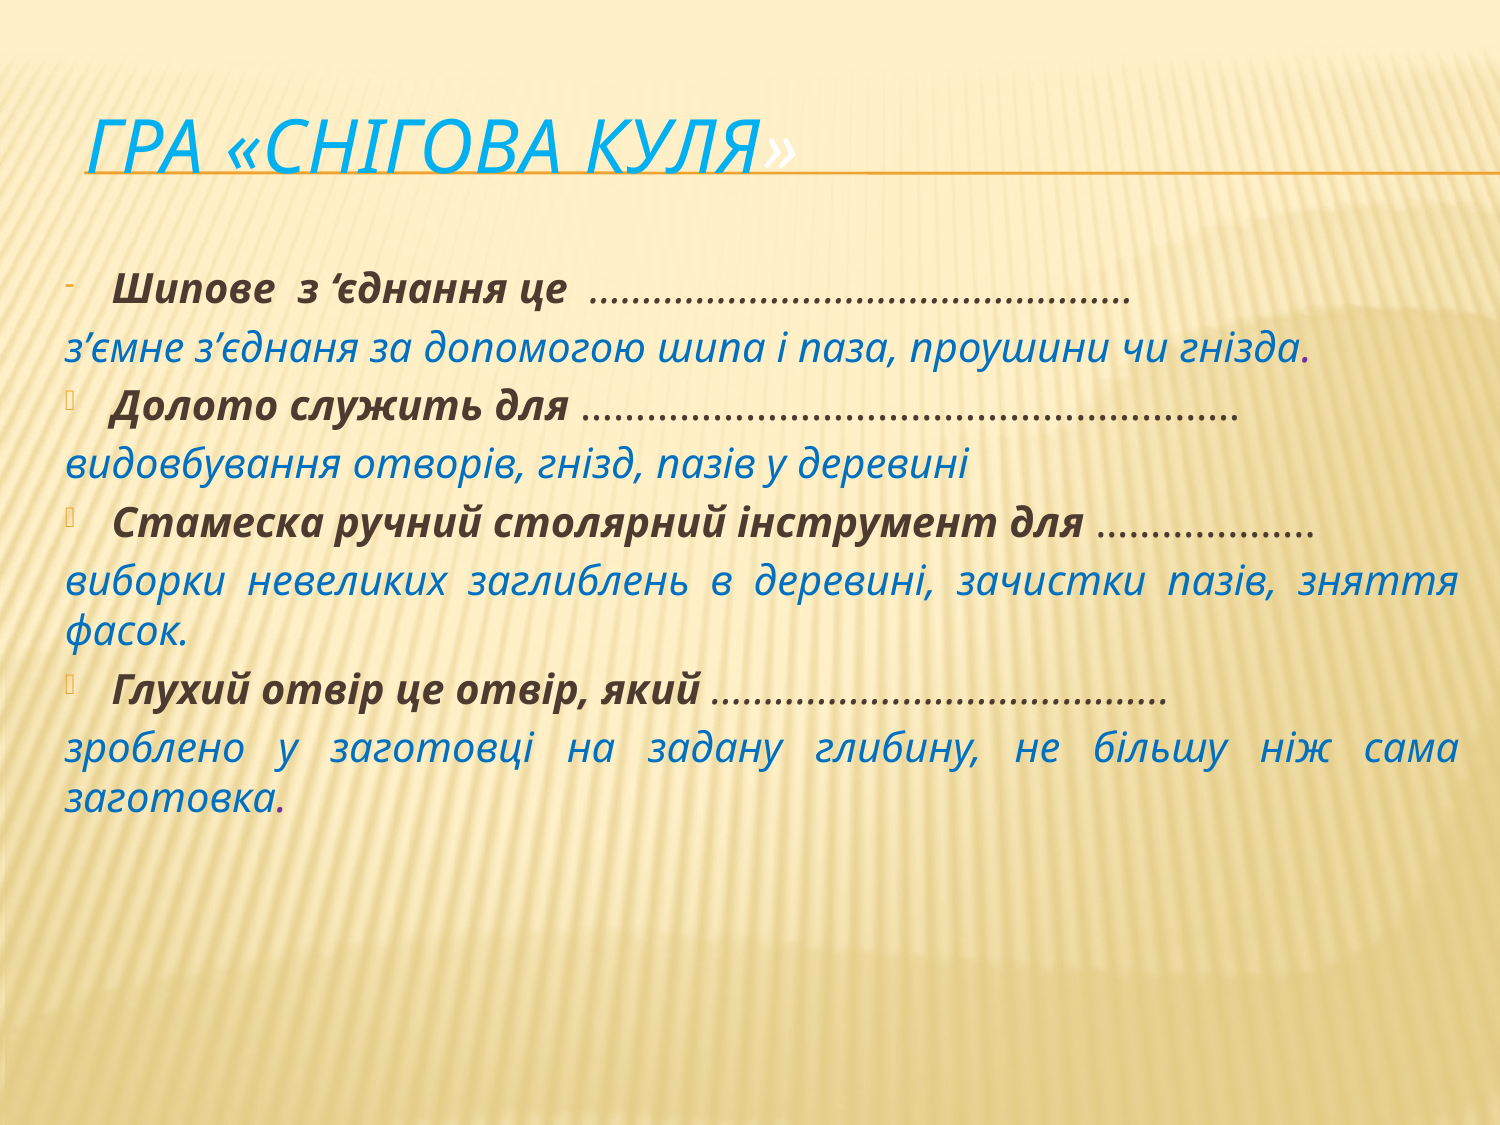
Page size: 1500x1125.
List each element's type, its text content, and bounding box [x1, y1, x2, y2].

title Гра «Снігова куля» [50, 75, 1475, 213]
list Шипове з ‘єднання це …………………………………………… зʼємне зʼєднаня за допомогою шипа і паза, проушини чи гнізда. Долото служить для …………………………………………………… видовбування отворів, гнізд, пазів у деревині Стамеска ручний столярний інструмент для ……………….. виборки невеликих заглиблень в деревині, зачистки пазів, зняття фасок. Глухий отвір це отвір, який ……………………………………. зроблено у заготовці на задану глибину, не більшу ніж сама заготовка. [50, 254, 1475, 998]
